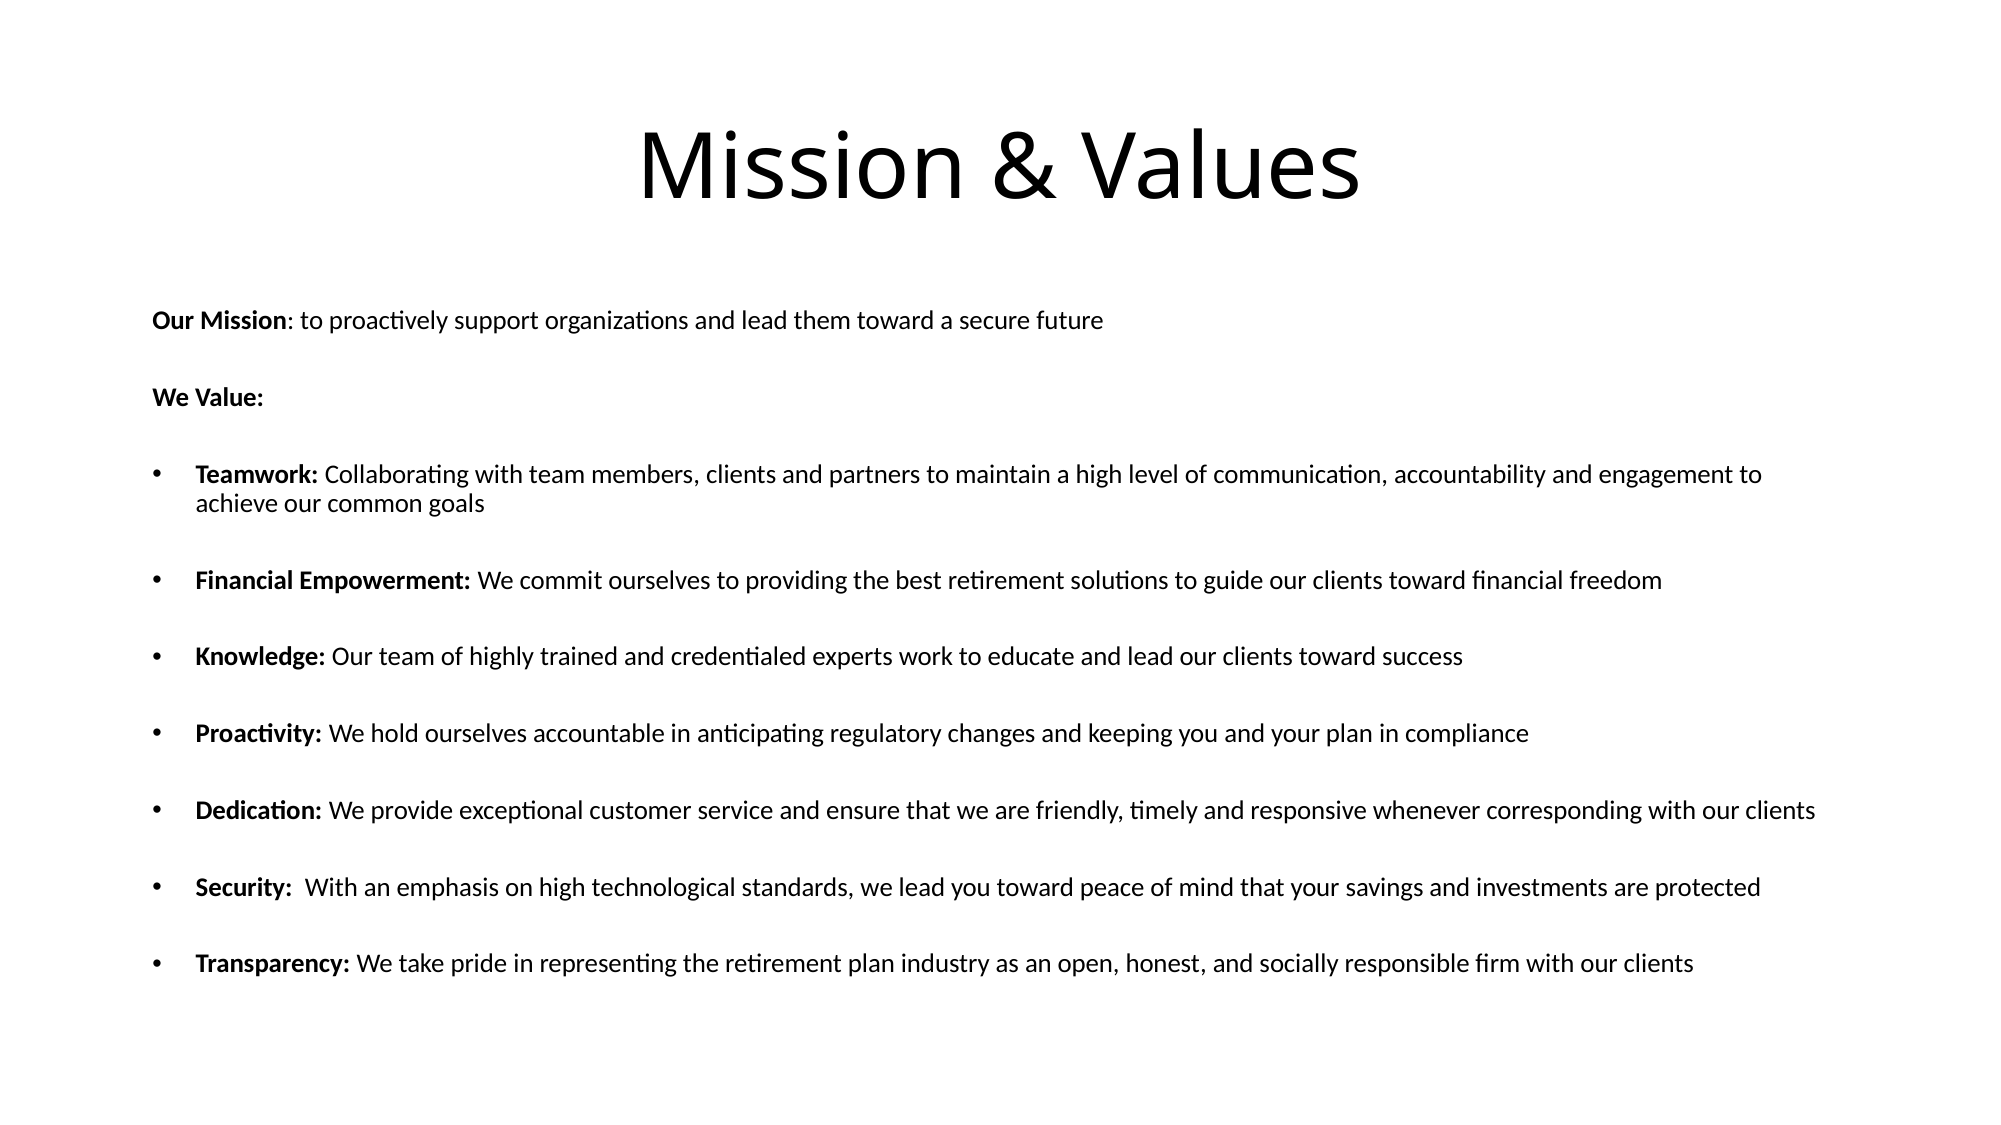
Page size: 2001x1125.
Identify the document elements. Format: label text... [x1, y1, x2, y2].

title Mission & Values [137, 59, 1863, 278]
list Our Mission: to proactively support organizations and lead them toward a secure future We Value: Teamwork: Collaborating with team members, clients and partners to maintain a high level of communication, accountability and engagement to achieve our common goals Financial Empowerment: We commit ourselves to providing the best retirement solutions to guide our clients toward financial freedom Knowledge: Our team of highly trained and credentialed experts work to educate and lead our clients toward success Proactivity: We hold ourselves accountable in anticipating regulatory changes and keeping you and your plan in compliance Dedication: We provide exceptional customer service and ensure that we are friendly, timely and responsive whenever corresponding with our clients Security: With an emphasis on high technological standards, we lead you toward peace of mind that your savings and investments are protected Transparency: We take pride in representing the retirement plan industry as an open, honest, and socially responsible firm with our clients [137, 299, 1863, 1014]
